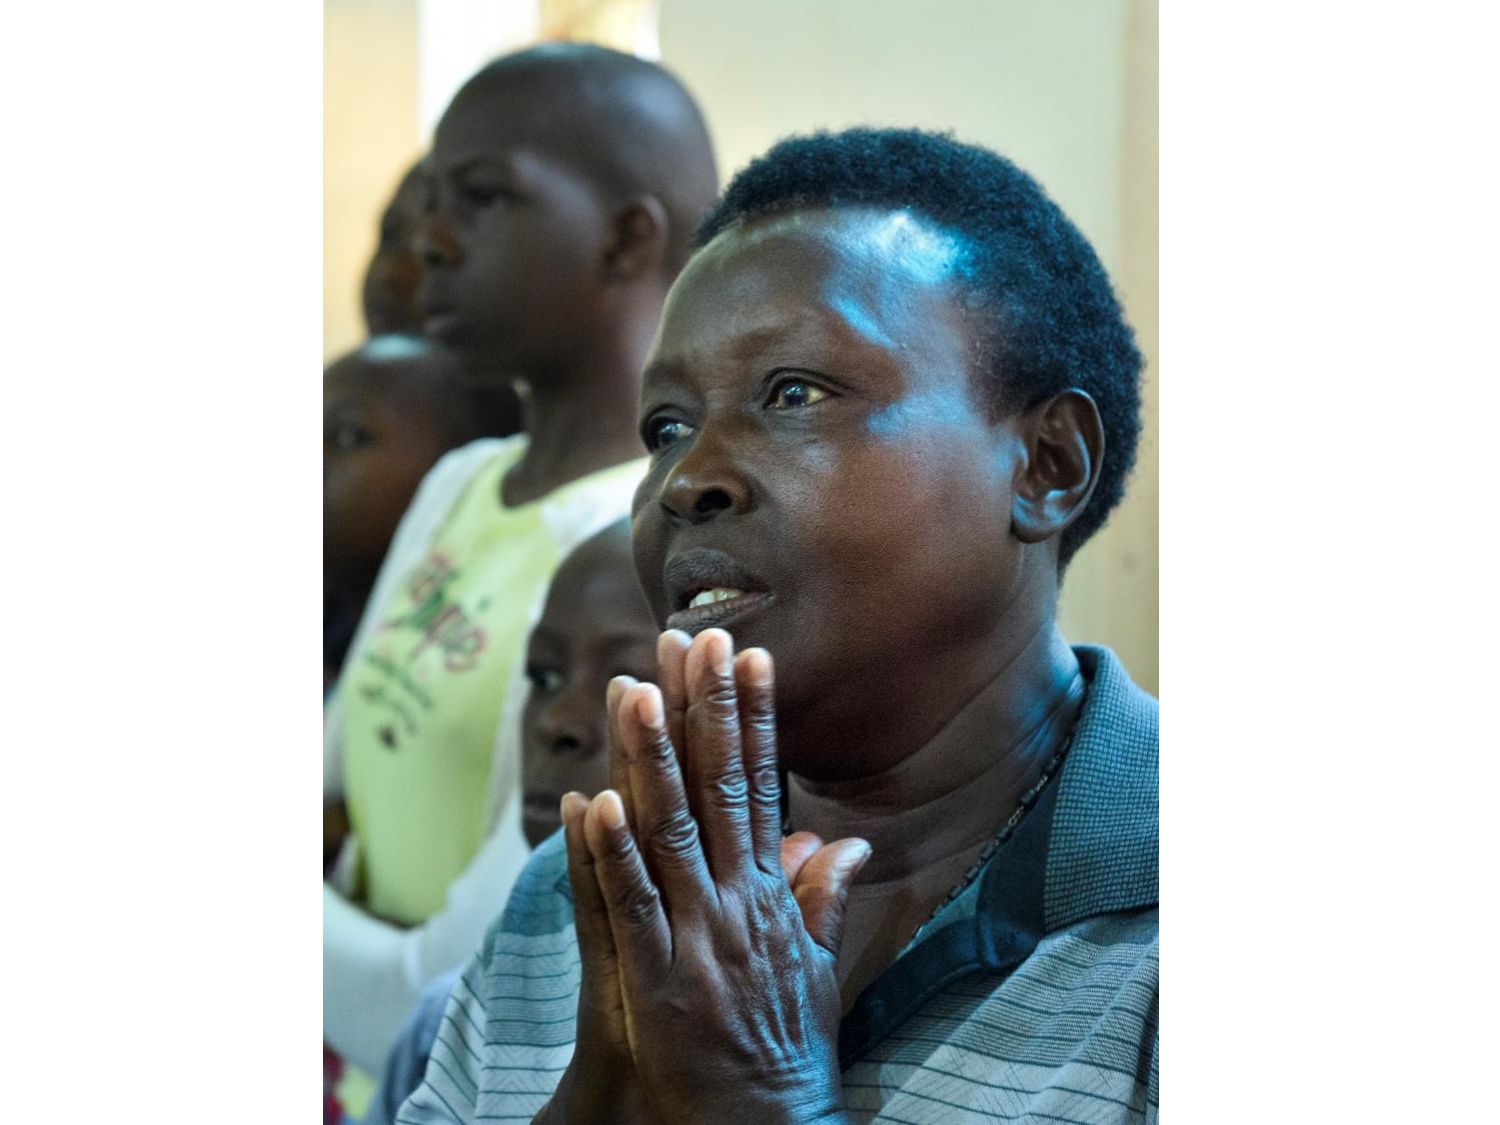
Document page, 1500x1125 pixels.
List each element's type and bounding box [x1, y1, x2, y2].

picture [322, 0, 1159, 1125]
